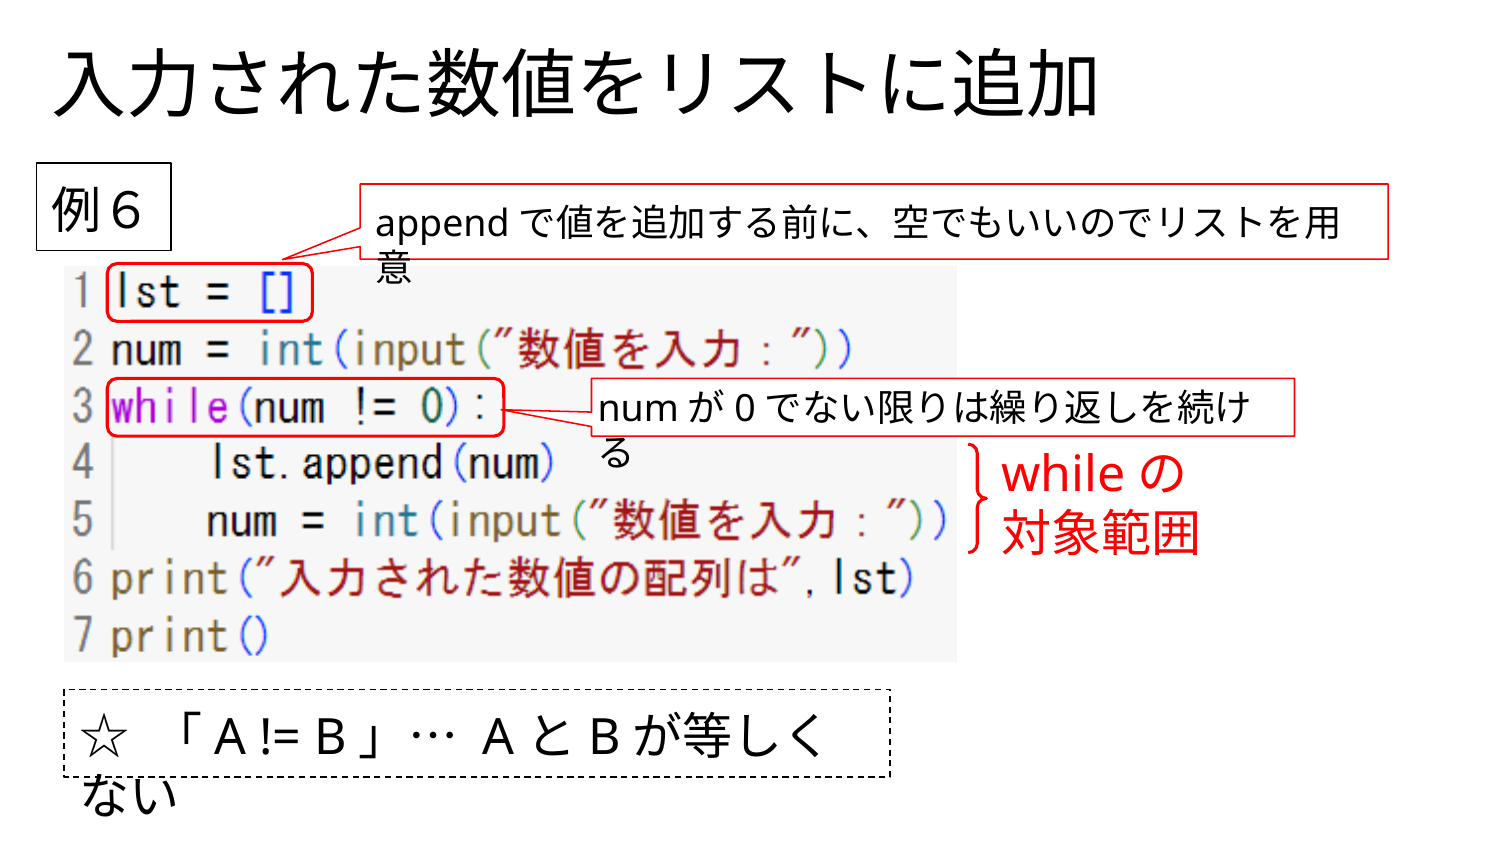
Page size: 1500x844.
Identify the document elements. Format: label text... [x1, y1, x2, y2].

text_box whileの 対象範囲 [986, 437, 1224, 571]
text_box ☆ 「A != B」… AとBが等しくない [64, 689, 890, 778]
text_box 例６ [36, 163, 172, 251]
picture [63, 266, 958, 662]
text_box [968, 444, 986, 553]
text_box numが0でない限りは繰り返しを続ける [962, 378, 1295, 437]
text_box appendで値を追加する前に、空でもいいのでリストを用意 [282, 184, 1389, 260]
title 入力された数値をリストに追加 [36, 21, 1435, 131]
